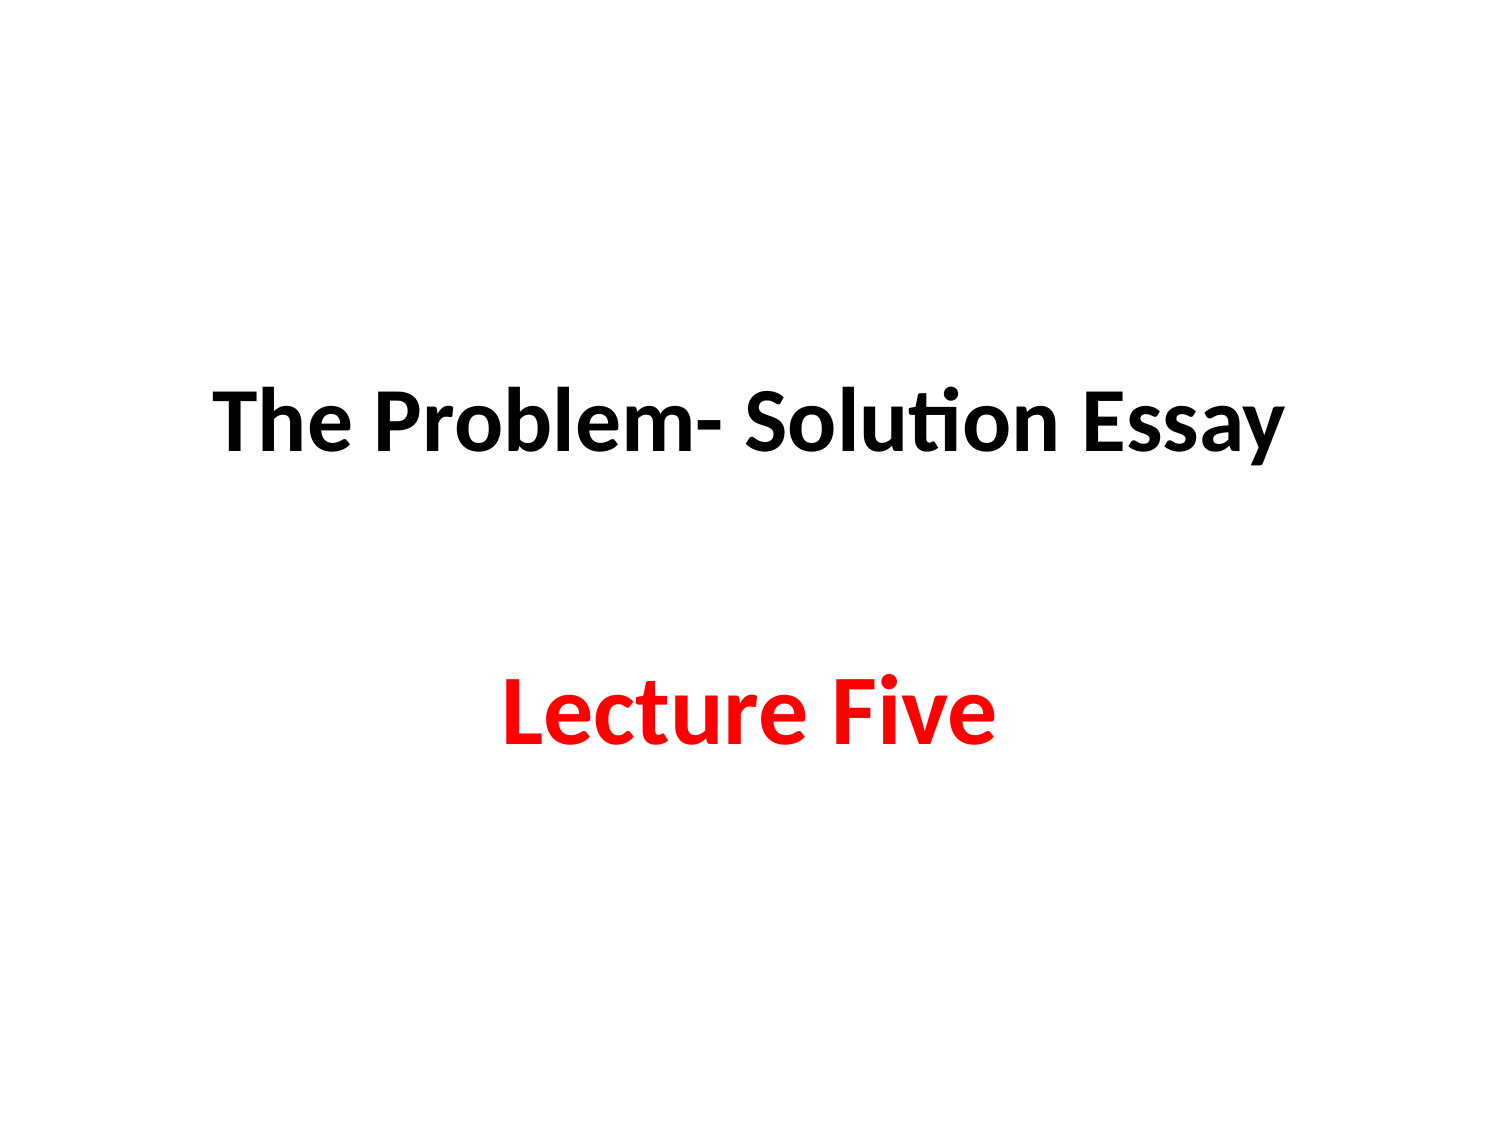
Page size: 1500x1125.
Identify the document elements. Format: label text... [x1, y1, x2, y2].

title The Problem- Solution Essay [112, 349, 1388, 591]
subtitle Lecture Five [225, 637, 1275, 925]
